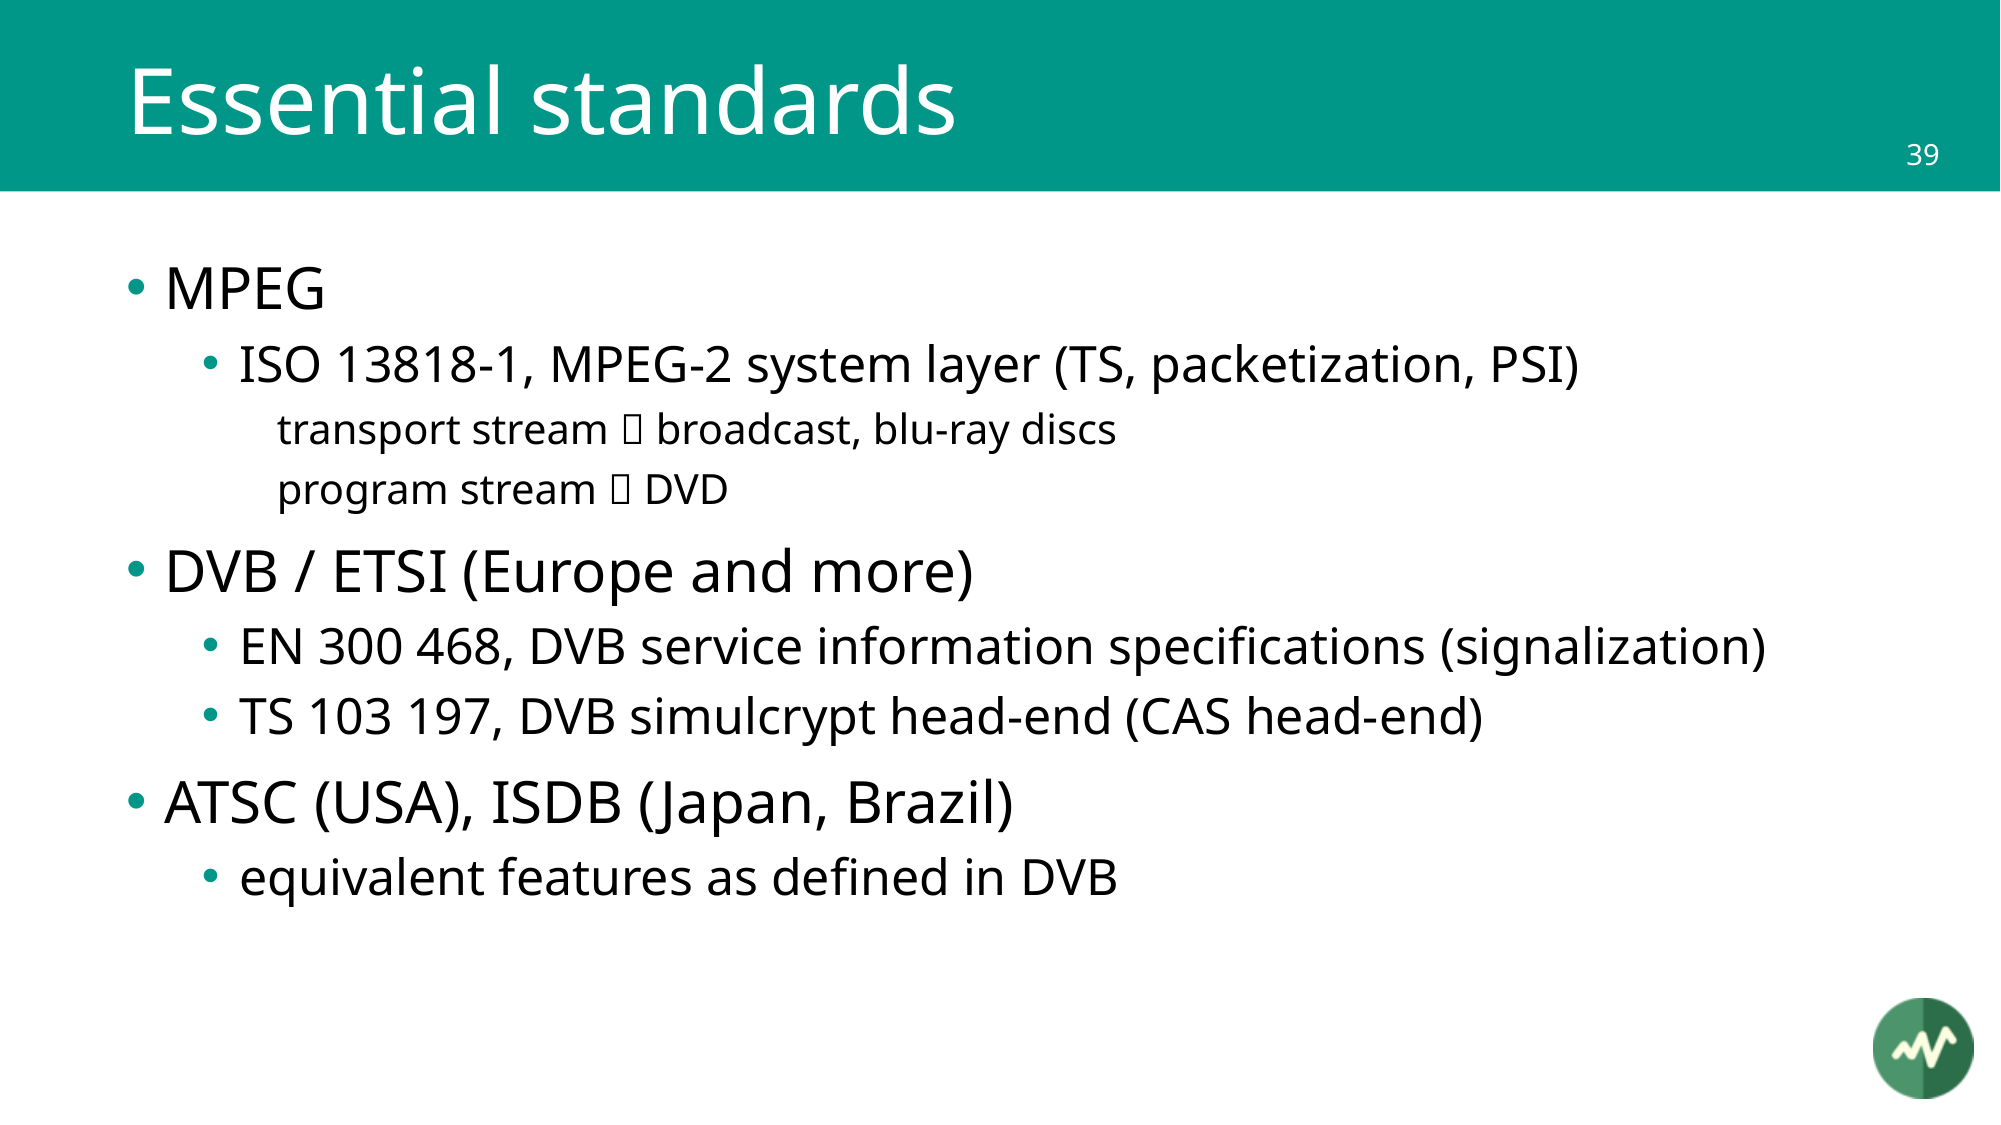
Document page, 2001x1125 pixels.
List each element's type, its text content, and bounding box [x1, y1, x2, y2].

list MPEG ISO 13818-1, MPEG-2 system layer (TS, packetization, PSI) transport stream  broadcast, blu-ray discs program stream  DVD DVB / ETSI (Europe and more) EN 300 468, DVB service information specifications (signalization) TS 103 197, DVB simulcrypt head-end (CAS head-end) ATSC (USA), ISDB (Japan, Brazil) equivalent features as defined in DVB [111, 244, 1812, 1071]
title Essential standards [111, 39, 1812, 171]
picture [1873, 998, 1974, 1099]
